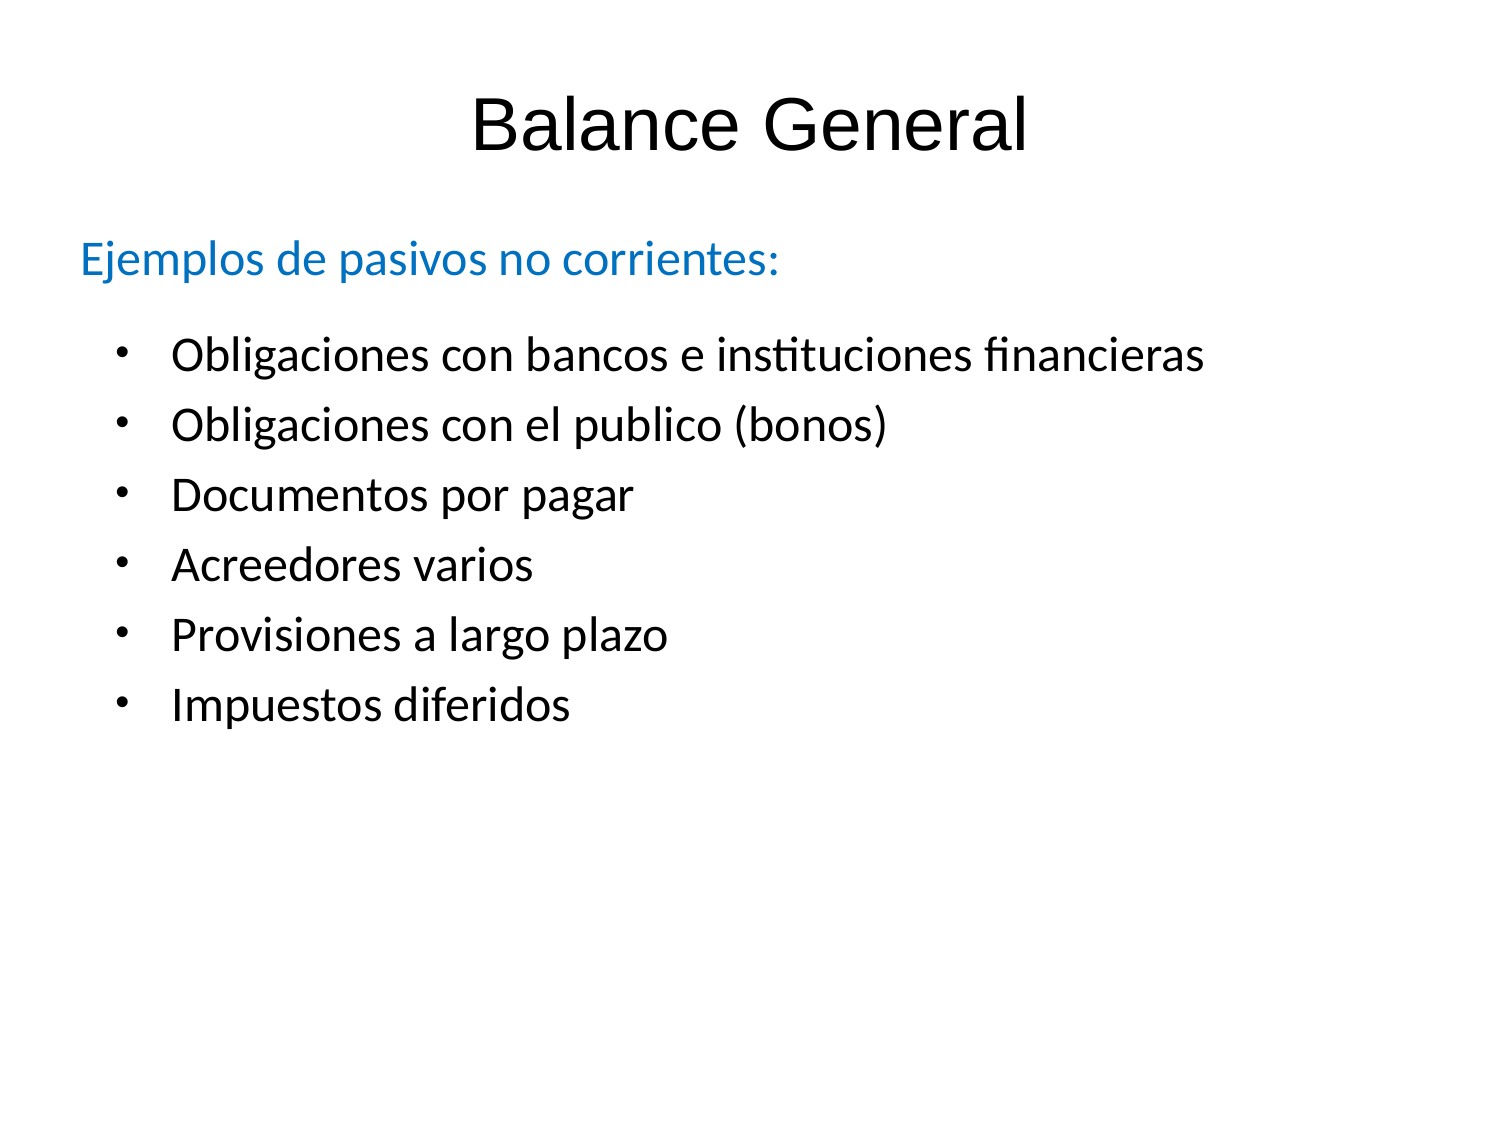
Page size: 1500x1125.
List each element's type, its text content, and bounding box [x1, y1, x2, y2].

list Obligaciones con bancos e instituciones financieras Obligaciones con el publico (bonos) Documentos por pagar Acreedores varios Provisiones a largo plazo Impuestos diferidos [100, 314, 1436, 1106]
title Ejemplos de pasivos no corrientes: [64, 196, 1415, 315]
text_box Balance General [74, 55, 1425, 185]
